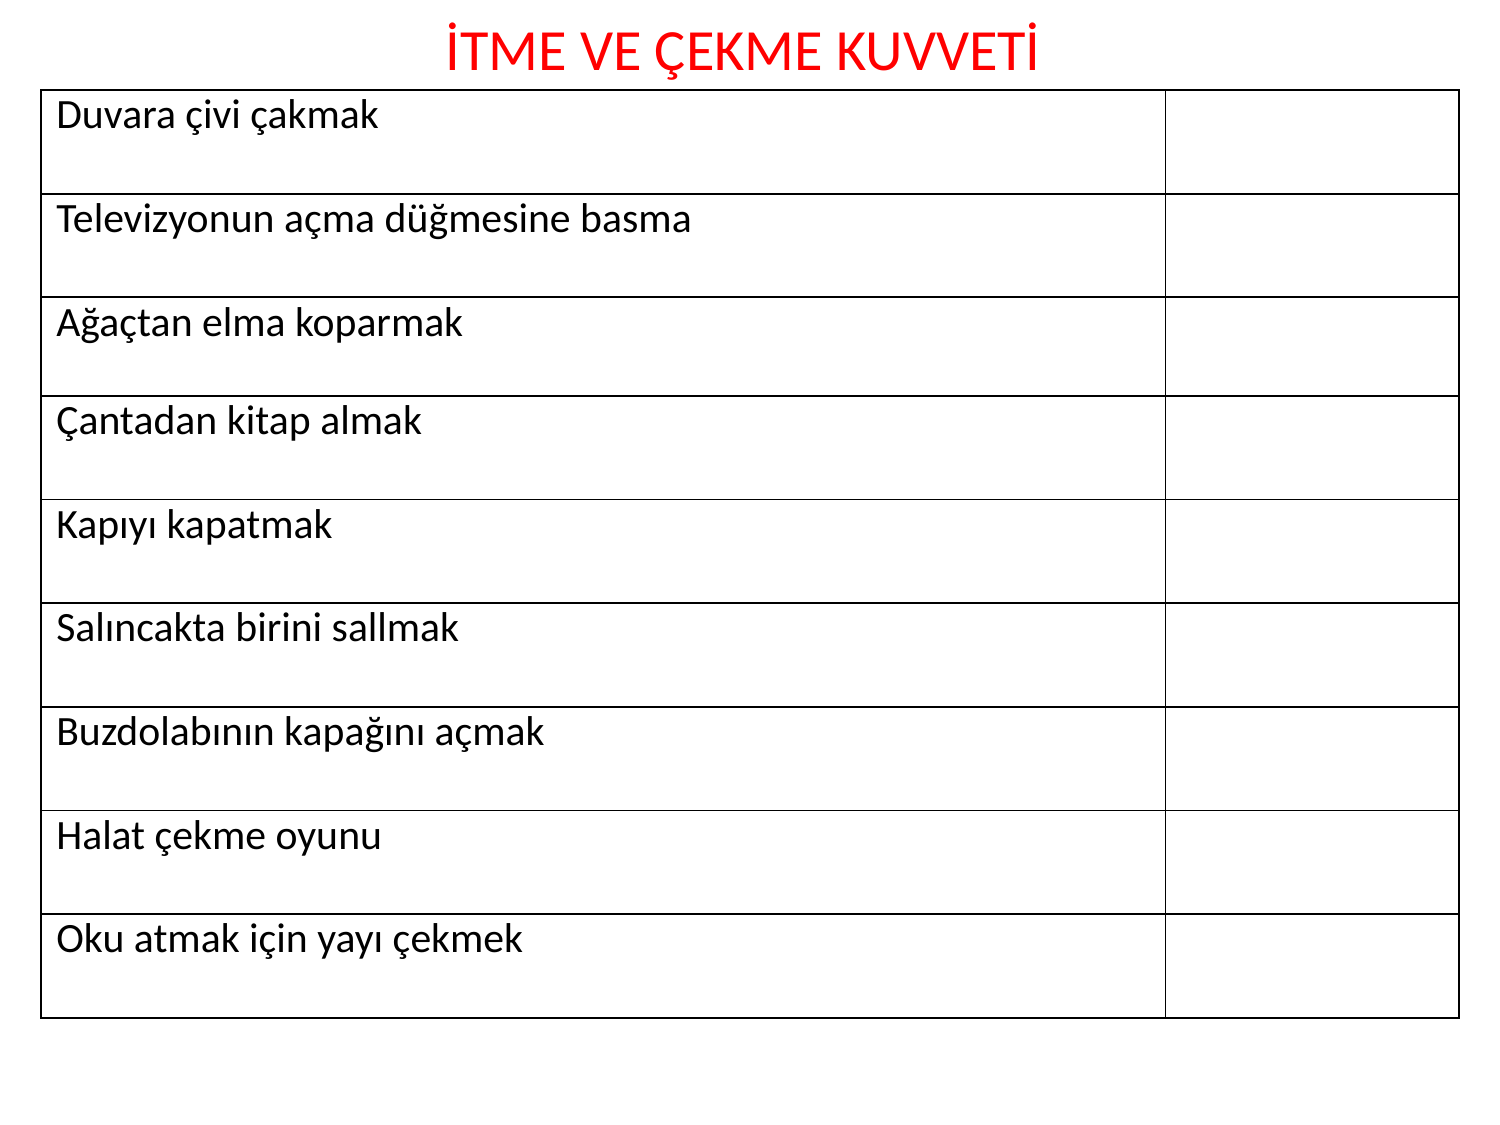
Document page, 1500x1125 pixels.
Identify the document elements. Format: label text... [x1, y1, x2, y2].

table_cell Kapıyı kapatmak [42, 500, 1165, 602]
table_cell Çantadan kitap almak [42, 397, 1165, 499]
table_cell [1166, 811, 1458, 913]
table_cell Halat çekme oyunu [42, 811, 1165, 913]
table_cell Salıncakta birini sallmak [42, 604, 1165, 706]
table_cell Televizyonun açma düğmesine basma [42, 195, 1165, 296]
table_cell [1166, 195, 1458, 296]
table_cell Buzdolabının kapağını açmak [42, 708, 1165, 810]
table_cell [1166, 708, 1458, 810]
table_cell Ağaçtan elma koparmak [42, 298, 1165, 395]
table_header [1166, 91, 1458, 193]
table_cell [1166, 500, 1458, 602]
table_header Duvara çivi çakmak [42, 91, 1165, 193]
text_box İTME VE ÇEKME KUVVETİ [431, 4, 1223, 90]
table_cell Oku atmak için yayı çekmek [42, 915, 1165, 1017]
table_cell [1166, 298, 1458, 395]
table_cell [1166, 604, 1458, 706]
table_cell [1166, 915, 1458, 1017]
table_cell [1166, 397, 1458, 499]
